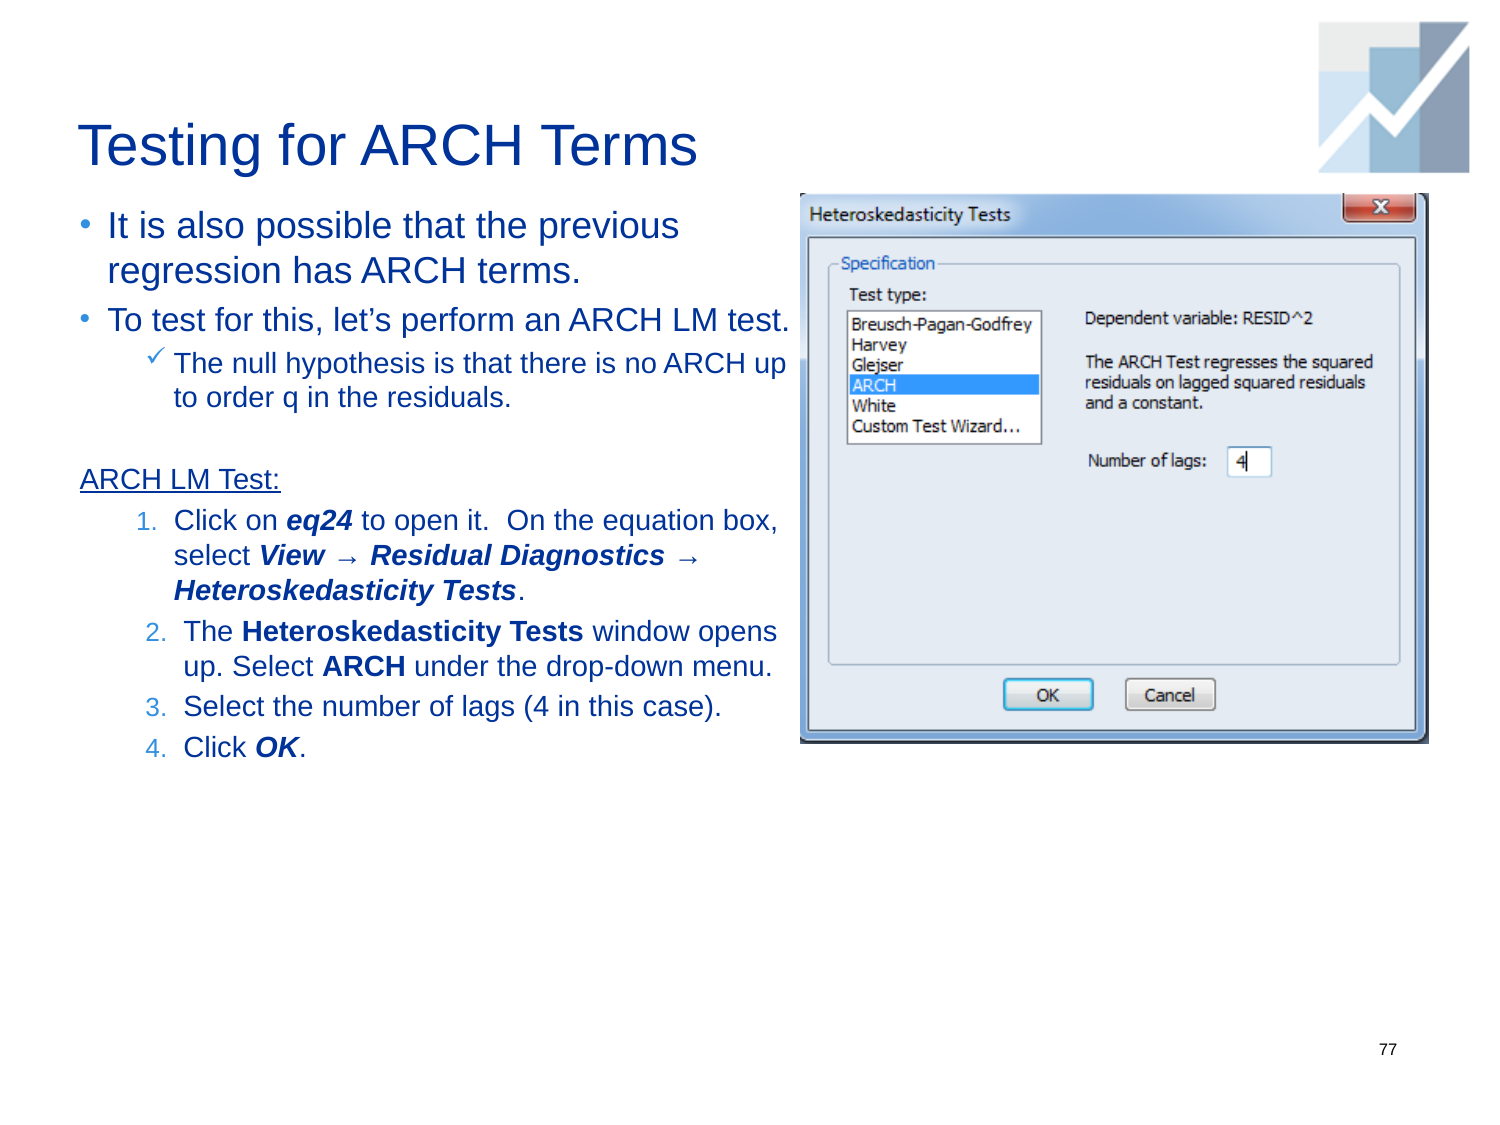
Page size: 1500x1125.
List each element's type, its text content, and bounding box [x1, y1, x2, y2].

text_box It is also possible that the previous regression has ARCH terms. To test for this, let’s perform an ARCH LM test. The null hypothesis is that there is no ARCH up to order q in the residuals. ARCH LM Test: Click on eq24 to open it. On the equation box, select View → Residual Diagnostics → Heteroskedasticity Tests. The Heteroskedasticity Tests window opens up. Select ARCH under the drop-down menu. Select the number of lags (4 in this case). Click OK. [64, 193, 824, 1044]
picture [800, 193, 1429, 745]
title Testing for ARCH Terms [62, 0, 1297, 185]
slide_number 77 [1262, 1015, 1413, 1067]
picture [1300, 11, 1479, 181]
